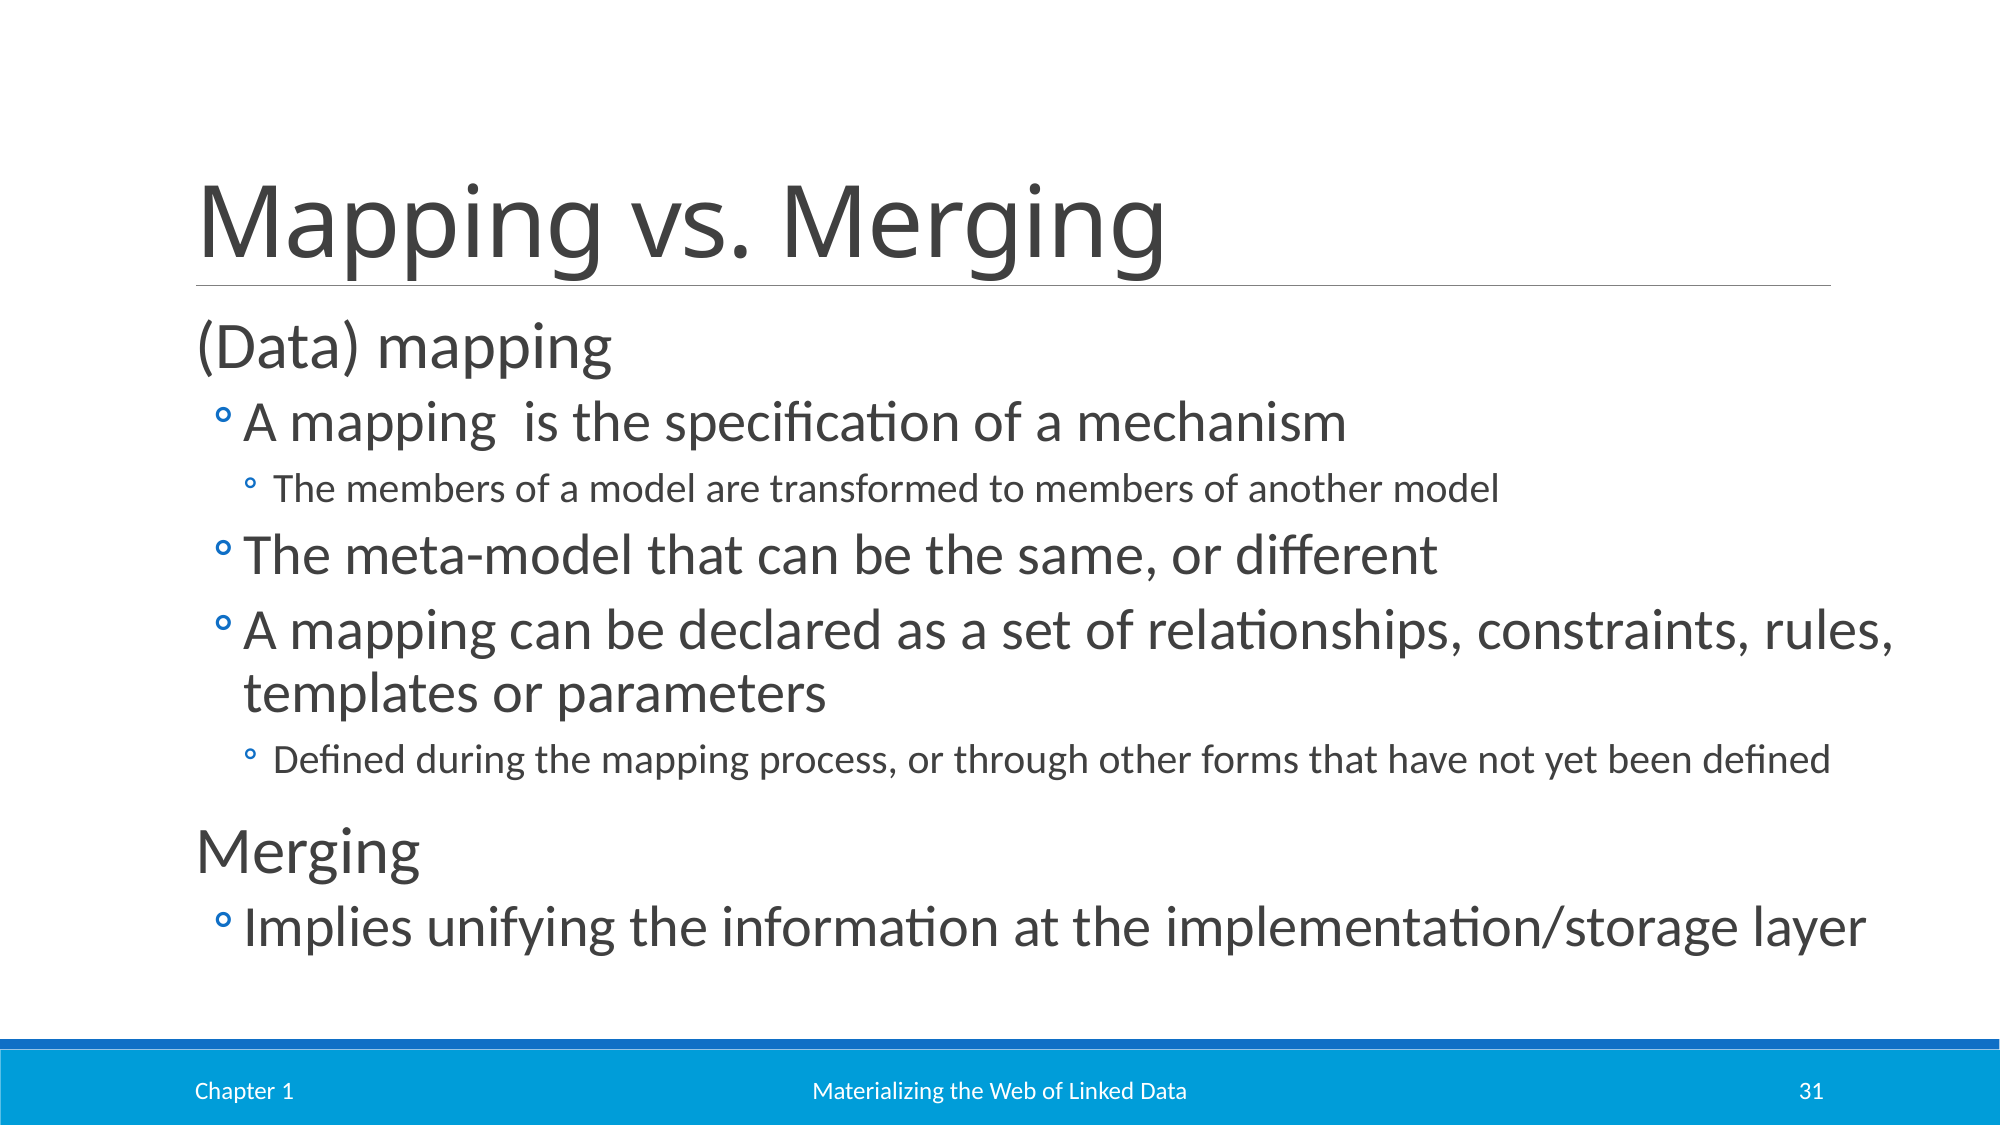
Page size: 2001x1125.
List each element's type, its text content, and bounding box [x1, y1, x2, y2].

list (Data) mapping A mapping is the specification of a mechanism The members of a model are transformed to members of another model The meta-model that can be the same, or different A mapping can be declared as a set of relationships, constraints, rules, templates or parameters Defined during the mapping process, or through other forms that have not yet been defined Merging Implies unifying the information at the implementation/storage layer [180, 302, 1906, 1104]
slide_number 31 [1624, 1059, 1840, 1120]
slide_number Chapter 1 [180, 1059, 586, 1120]
title Mapping vs. Merging [180, 47, 1830, 285]
footer Materializing the Web of Linked Data [604, 1059, 1396, 1120]
